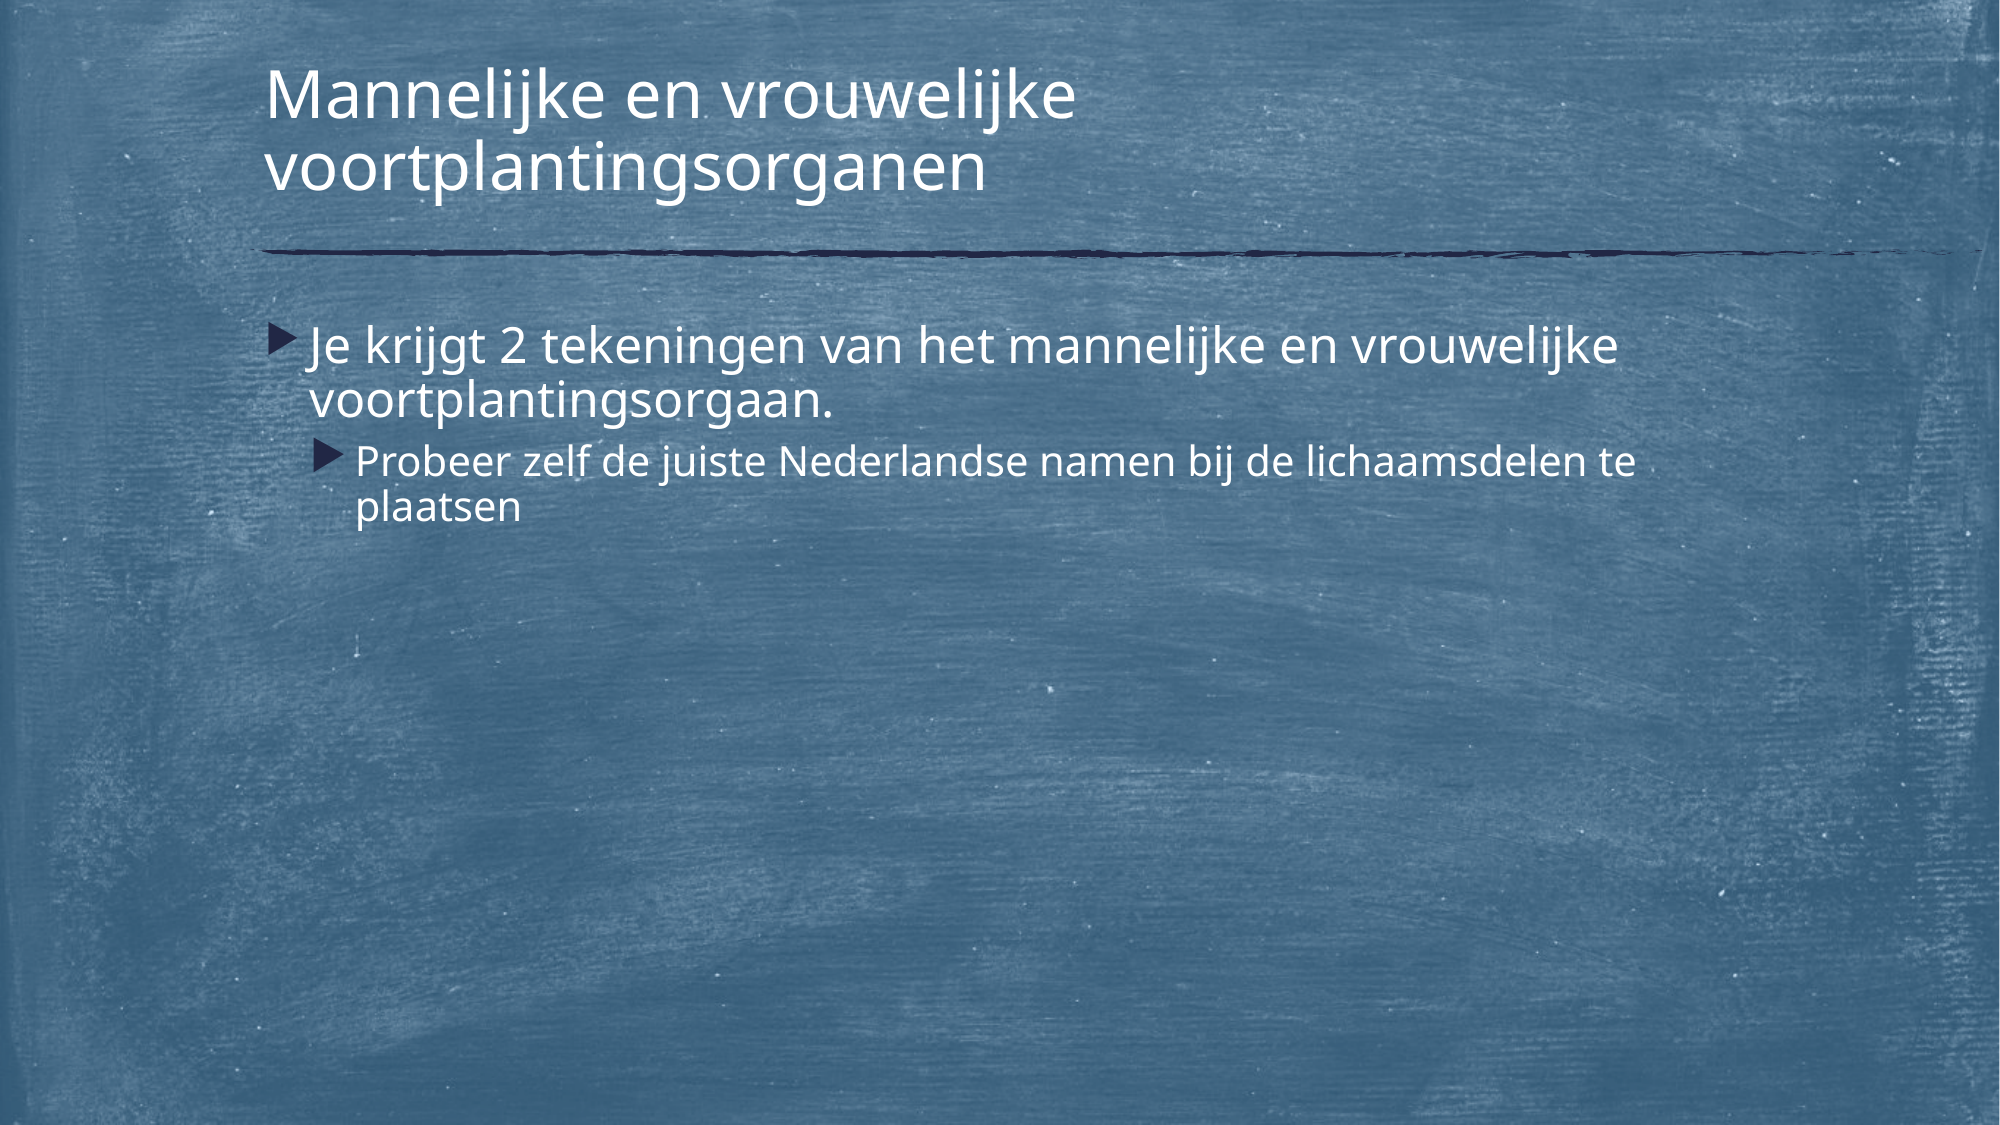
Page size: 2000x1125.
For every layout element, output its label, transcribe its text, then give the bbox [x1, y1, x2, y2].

title Mannelijke en vrouwelijke voortplantingsorganen [249, 45, 1750, 213]
list Je krijgt 2 tekeningen van het mannelijke en vrouwelijke voortplantingsorgaan. Probeer zelf de juiste Nederlandse namen bij de lichaamsdelen te plaatsen [249, 312, 1750, 1013]
